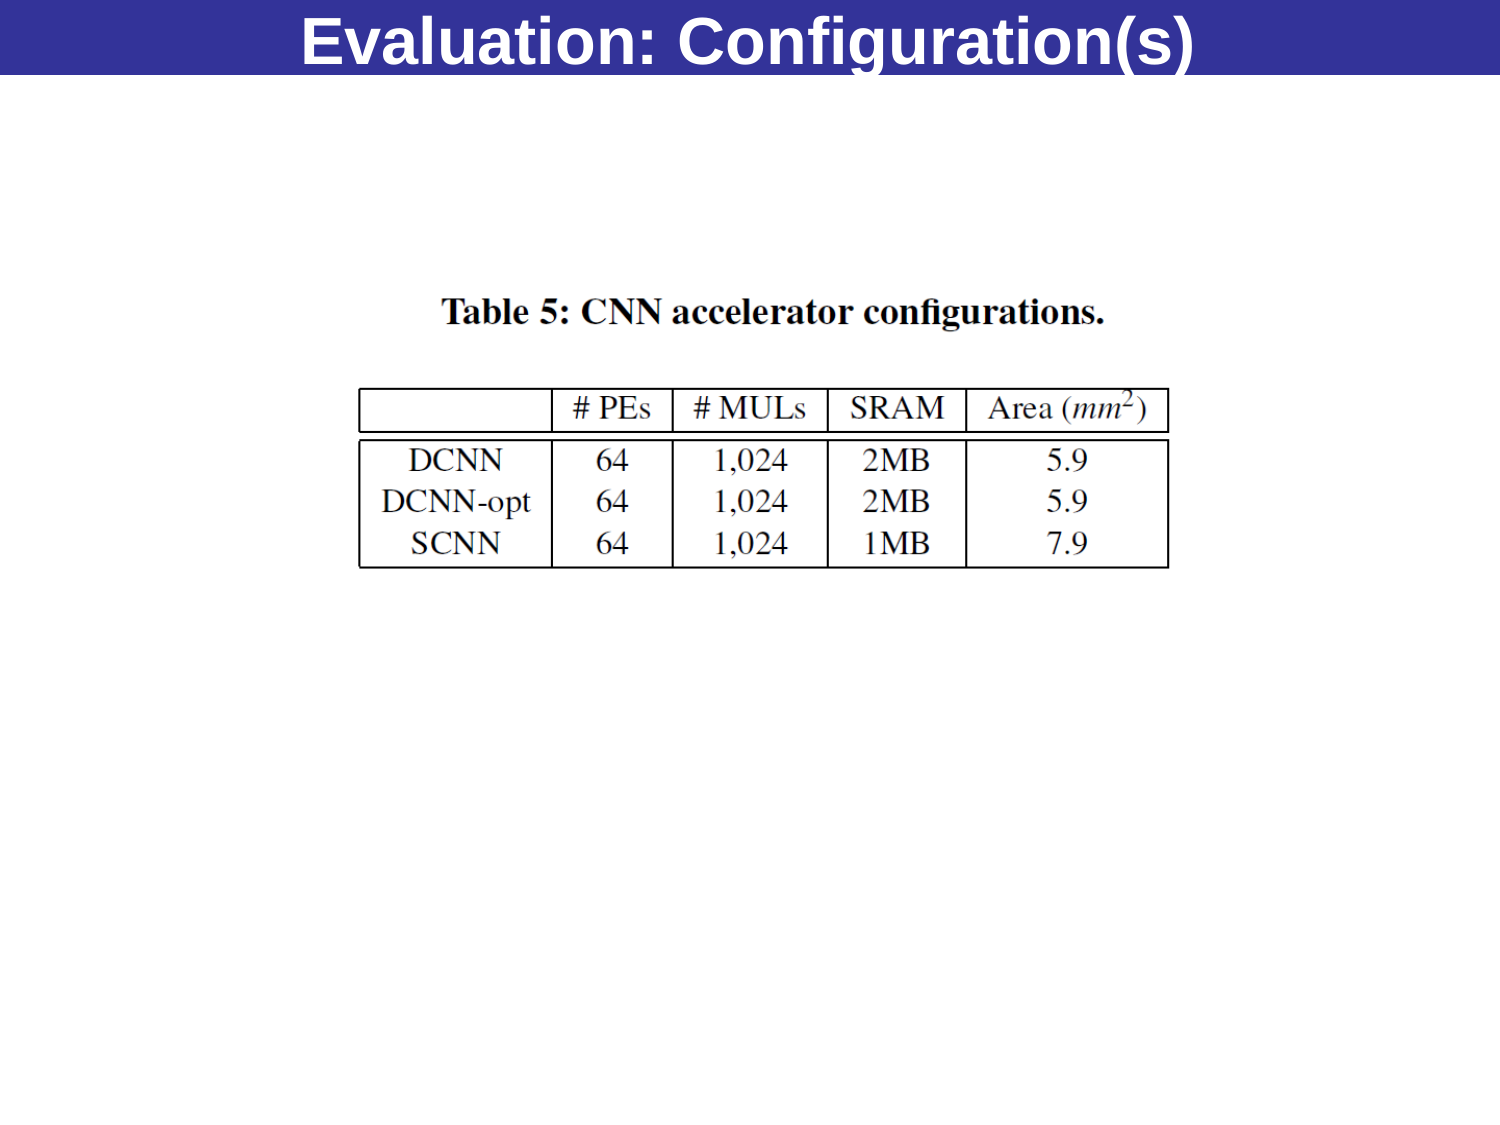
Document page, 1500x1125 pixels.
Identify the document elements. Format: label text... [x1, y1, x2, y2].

title Evaluation: Configuration(s) [0, 0, 1500, 75]
picture [324, 280, 1213, 584]
